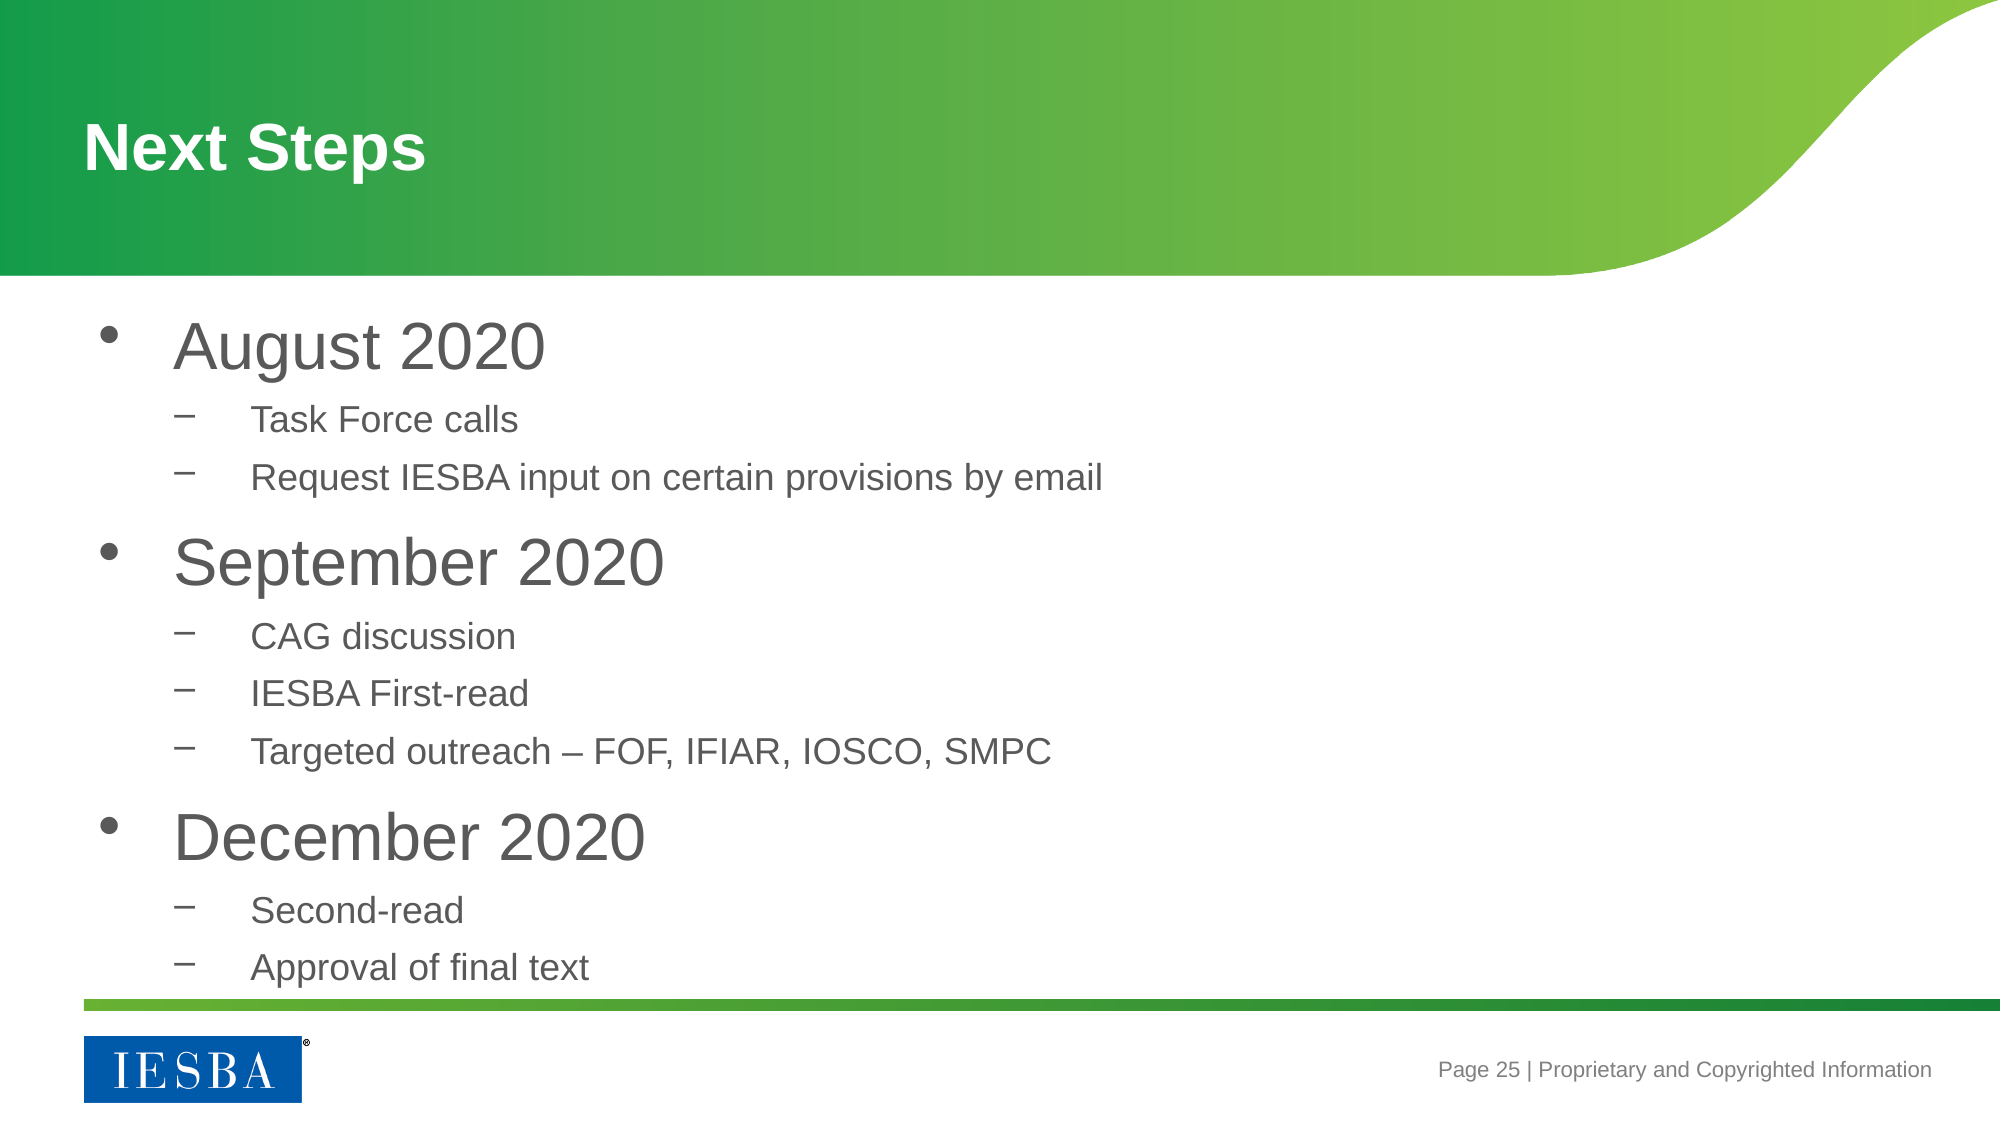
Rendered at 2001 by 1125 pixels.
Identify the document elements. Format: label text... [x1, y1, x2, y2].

picture [84, 1036, 310, 1103]
list August 2020 Task Force calls Request IESBA input on certain provisions by email September 2020 CAG discussion IESBA First-read Targeted outreach – FOF, IFIAR, IOSCO, SMPC December 2020 Second-read Approval of final text [83, 295, 1875, 967]
picture [0, 0, 2000, 276]
title Next Steps [83, 99, 1734, 188]
